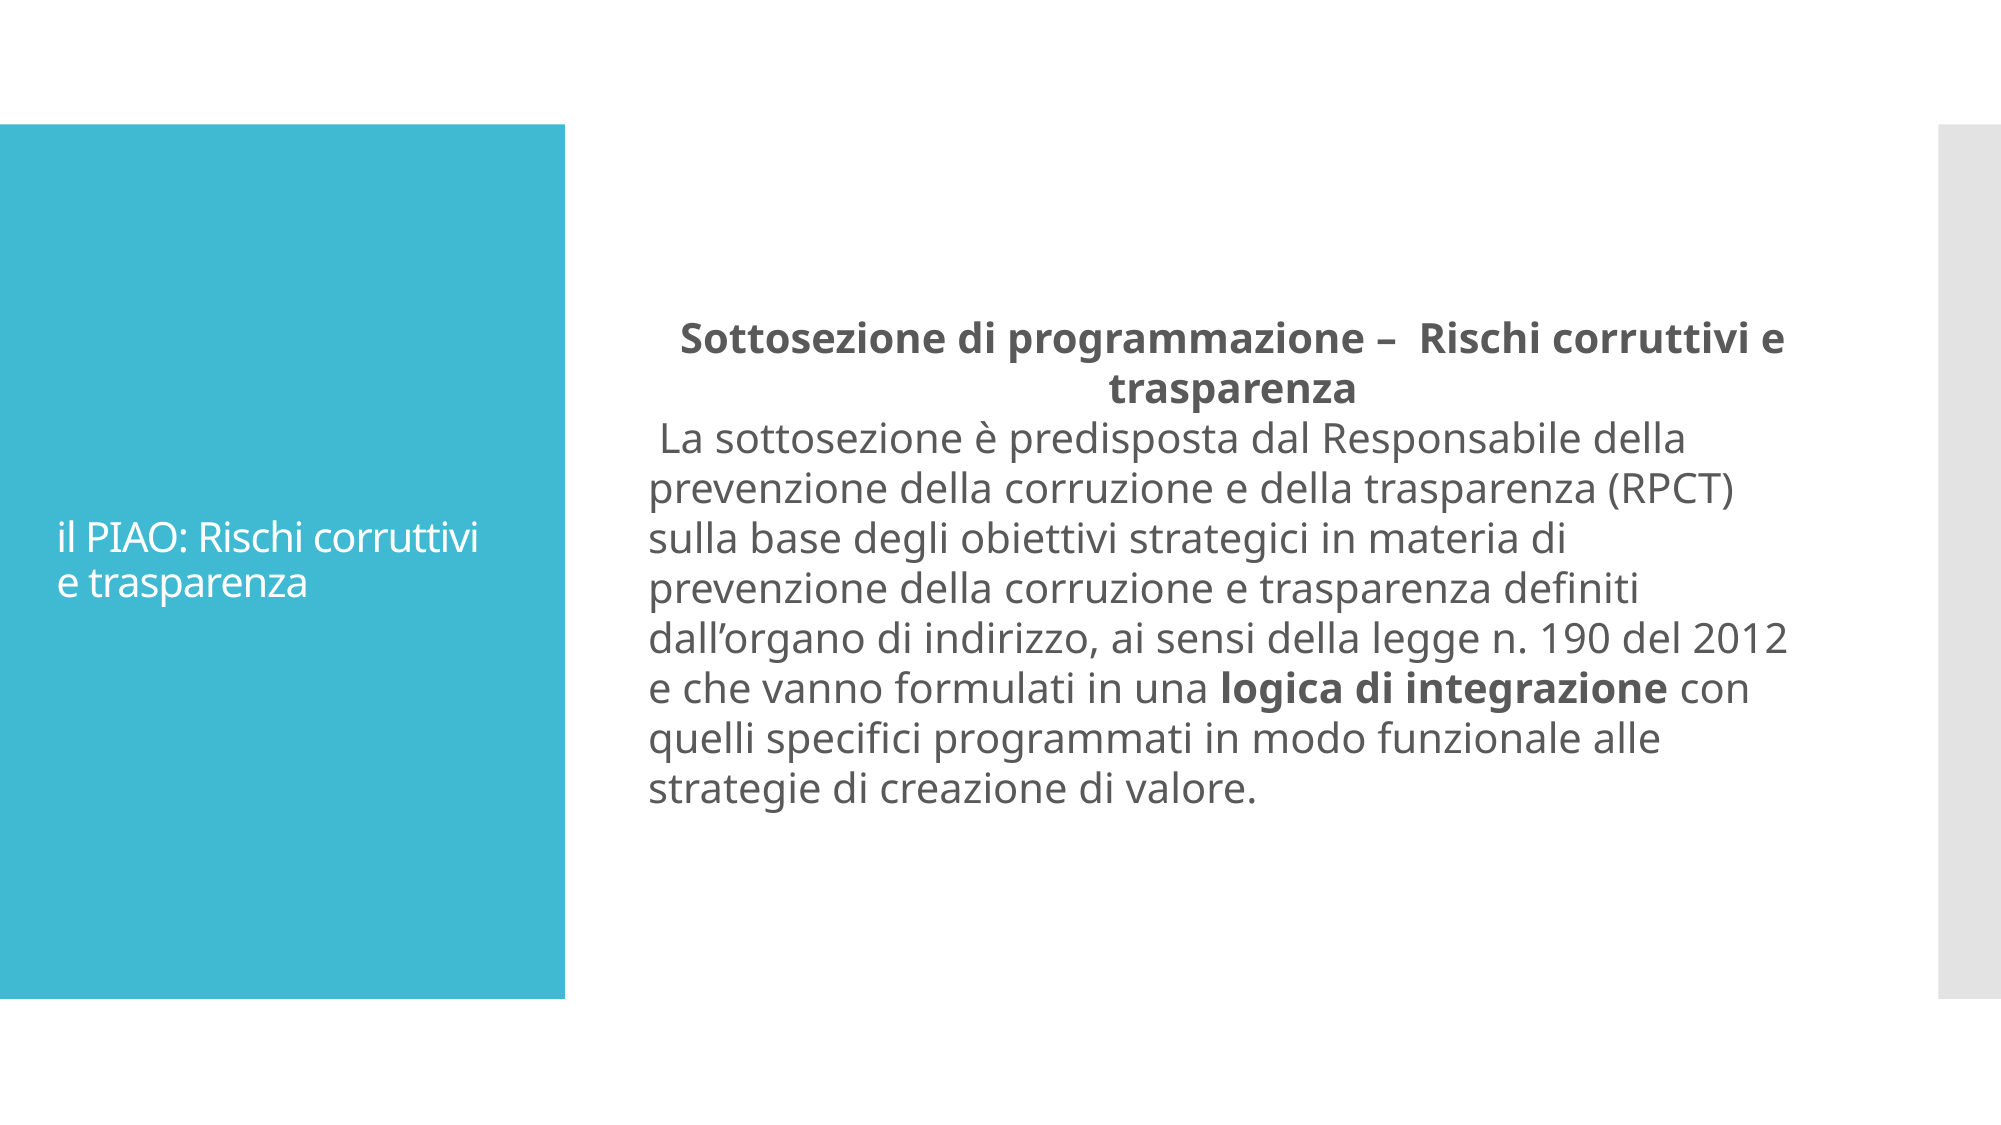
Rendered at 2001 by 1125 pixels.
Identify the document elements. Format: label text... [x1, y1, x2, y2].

title il PIAO: Rischi corruttivi e trasparenza [41, 184, 525, 939]
list Sottosezione di programmazione – Rischi corruttivi e trasparenza La sottosezione è predisposta dal Responsabile della prevenzione della corruzione e della trasparenza (RPCT) sulla base degli obiettivi strategici in materia di prevenzione della corruzione e trasparenza definiti dall’organo di indirizzo, ai sensi della legge n. 190 del 2012 e che vanno formulati in una logica di integrazione con quelli specifici programmati in modo funzionale alle strategie di creazione di valore. [632, 141, 1834, 982]
